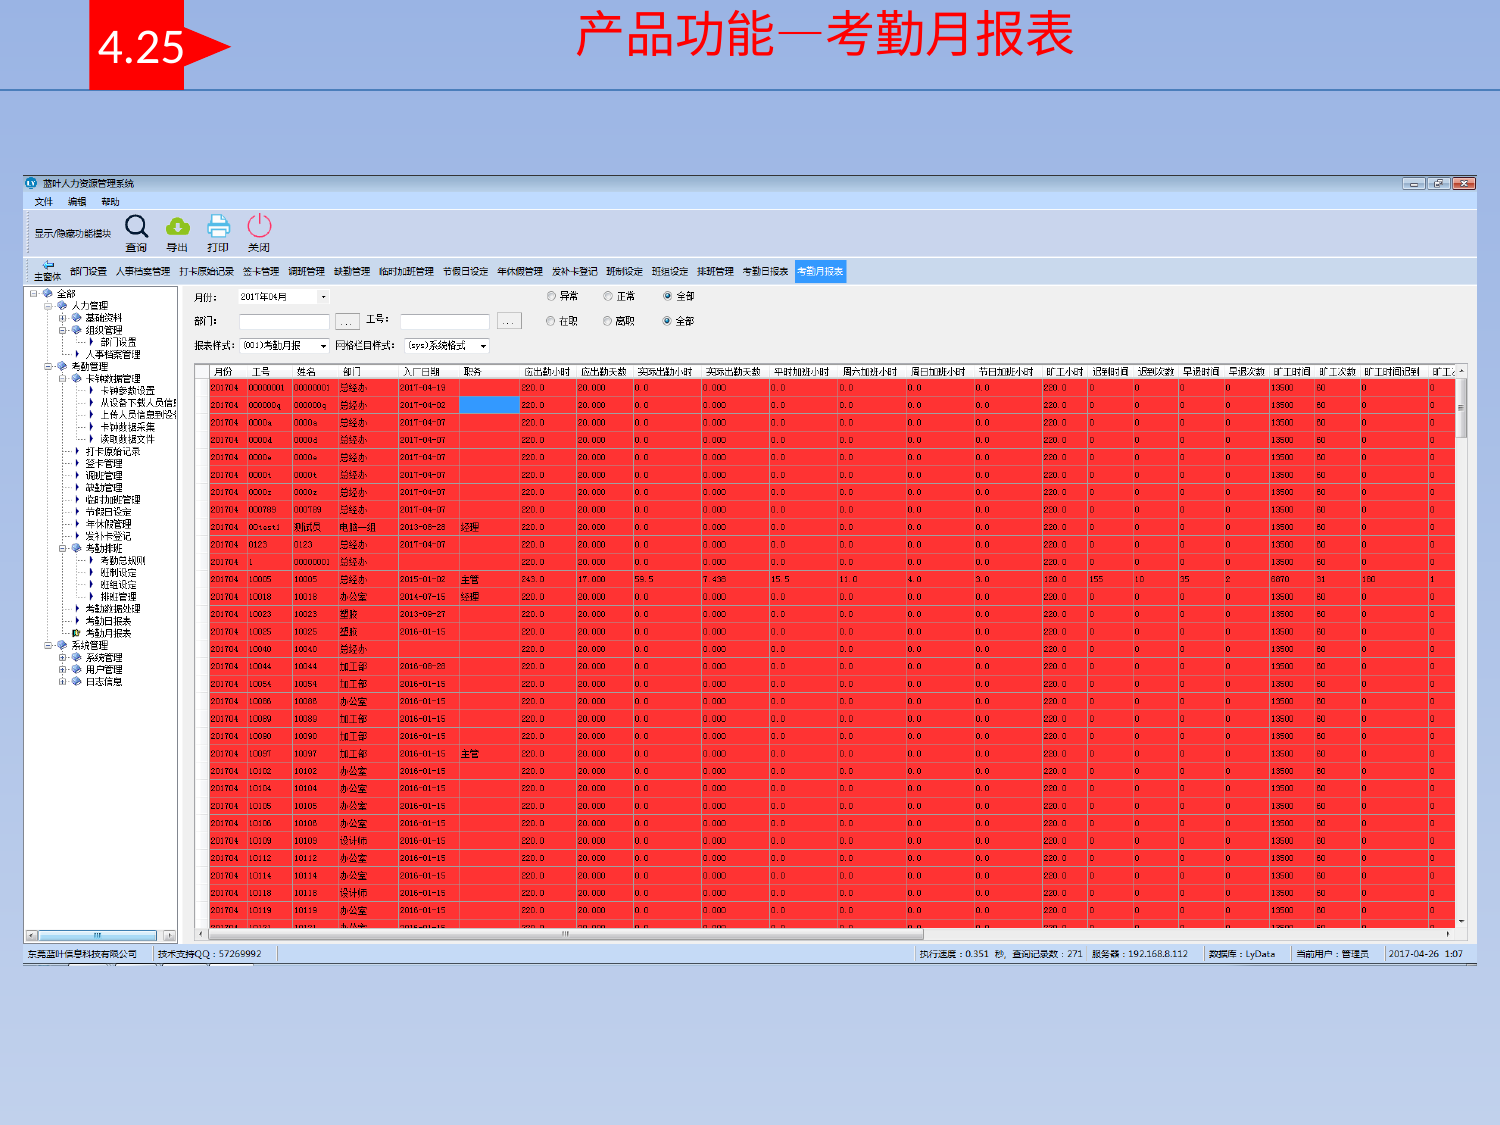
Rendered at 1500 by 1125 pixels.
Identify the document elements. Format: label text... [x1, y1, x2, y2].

text_box 4.25 [82, 6, 201, 81]
text_box [201, 31, 234, 62]
text_box [87, 81, 186, 89]
picture [23, 175, 1477, 966]
text_box [87, 0, 186, 6]
text_box 产品功能—考勤月报表 [560, 0, 1172, 71]
